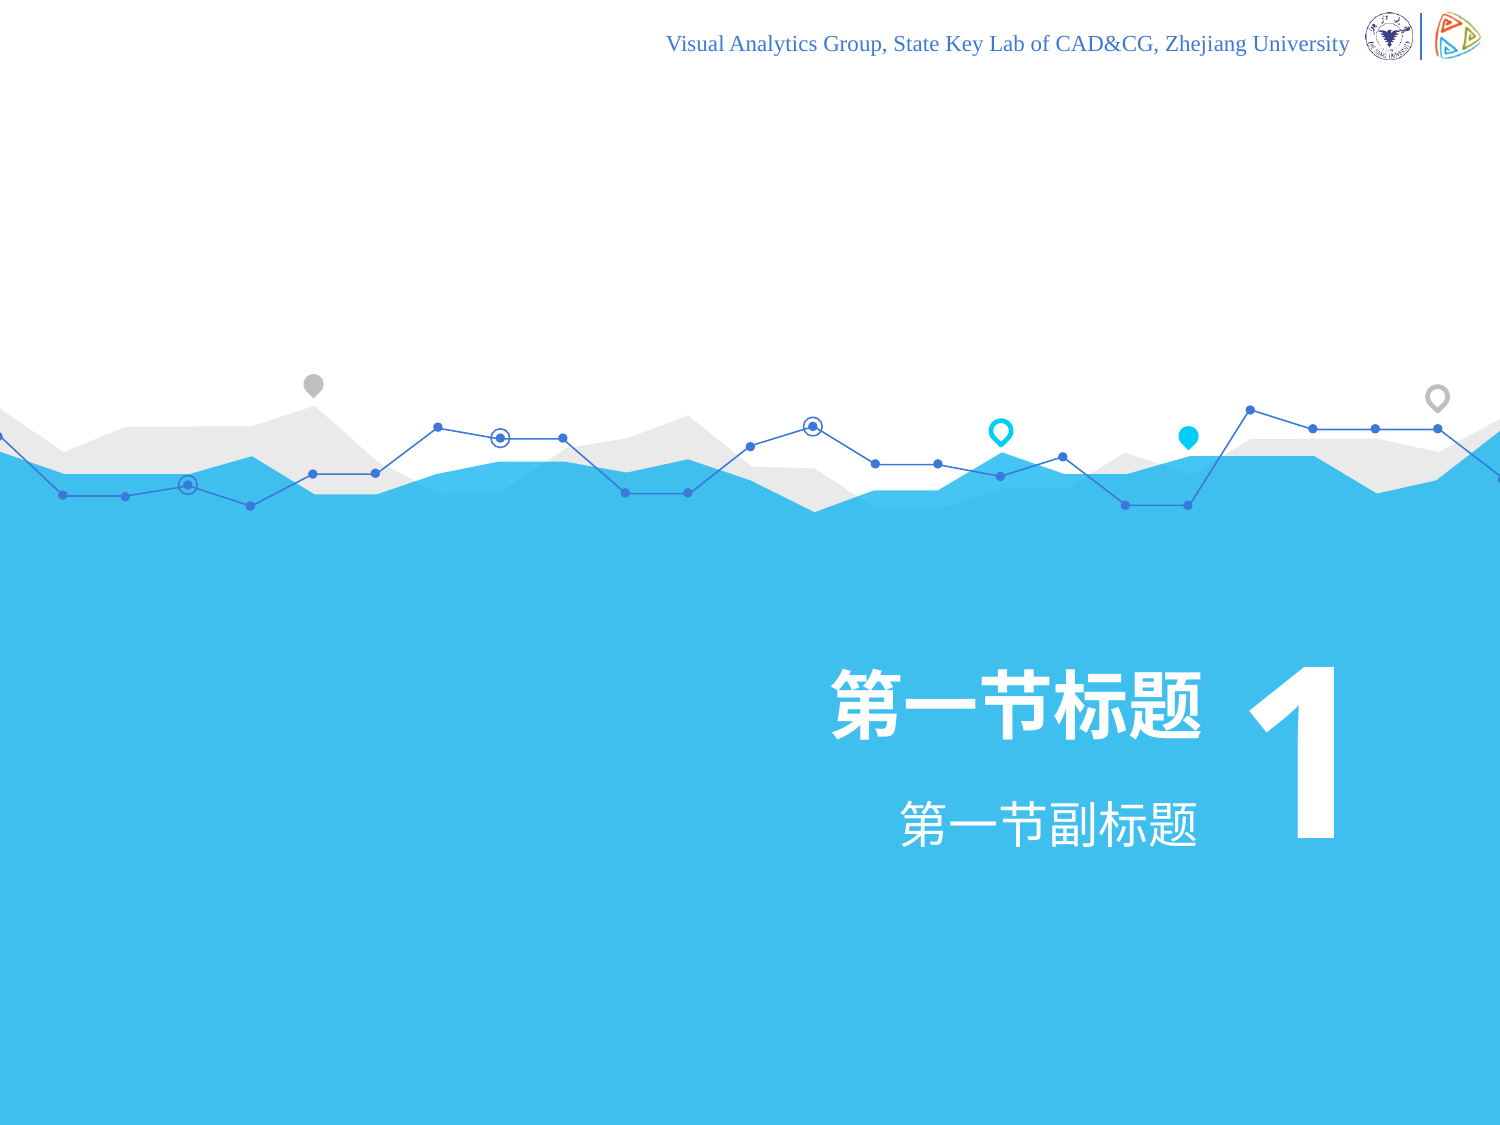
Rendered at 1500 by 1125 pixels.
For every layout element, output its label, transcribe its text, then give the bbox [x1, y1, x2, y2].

title 第一节标题 [299, 603, 1219, 758]
list 1 [1172, 592, 1436, 898]
picture [1365, 12, 1413, 60]
subtitle 第一节副标题 [546, 792, 1214, 883]
picture [1434, 11, 1481, 59]
